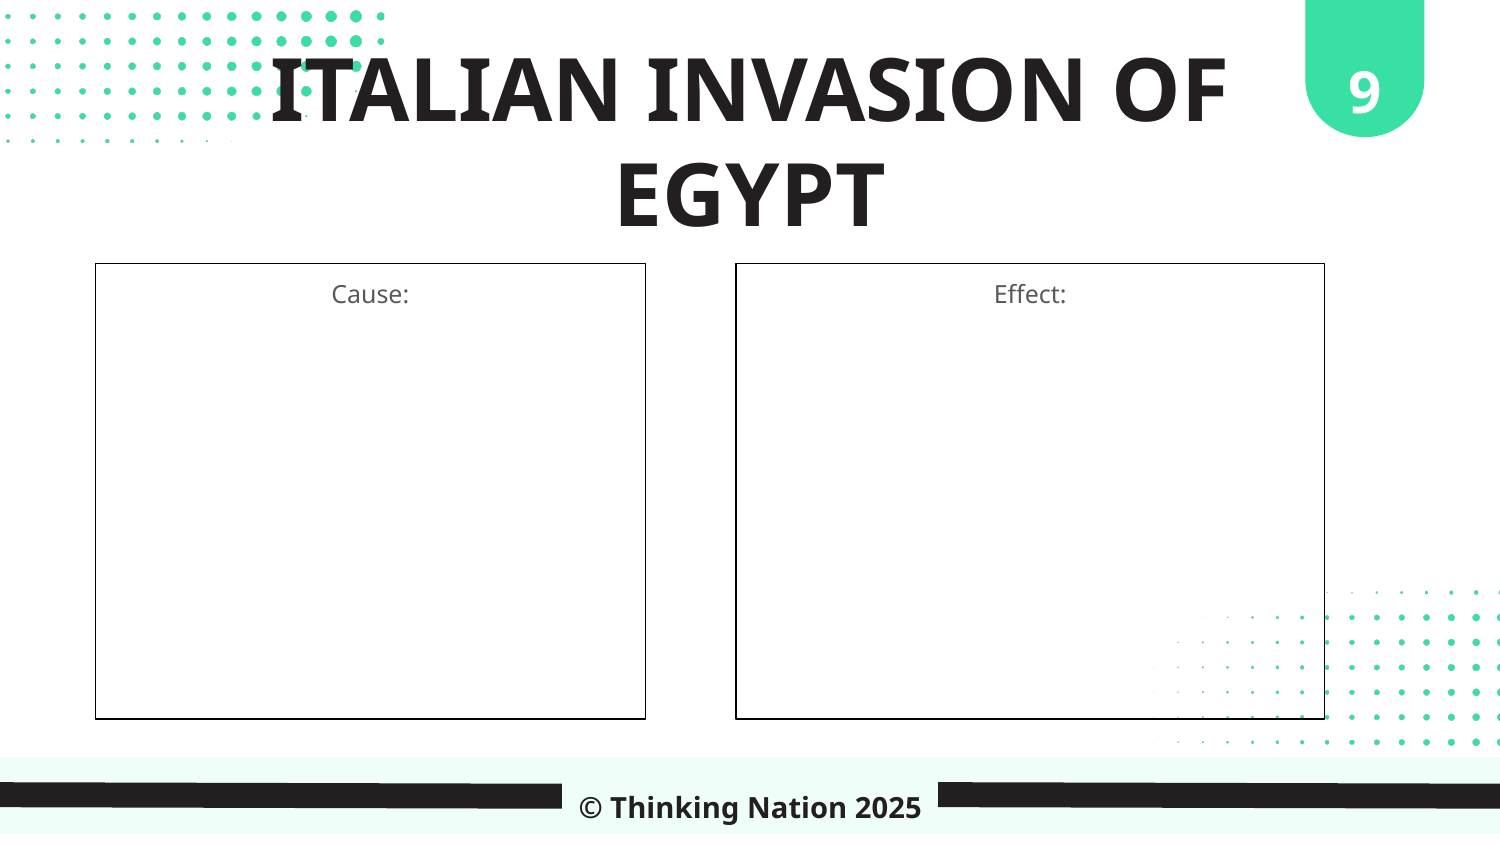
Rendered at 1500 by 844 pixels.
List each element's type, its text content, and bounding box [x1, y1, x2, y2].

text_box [0, 756, 1500, 835]
text_box Effect: [735, 263, 1325, 720]
text_box [0, 0, 385, 144]
text_box [1128, 590, 1500, 755]
text_box Cause: [95, 263, 646, 720]
text_box ITALIAN INVASION OF EGYPT [209, 34, 1291, 245]
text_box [1300, 0, 1430, 138]
